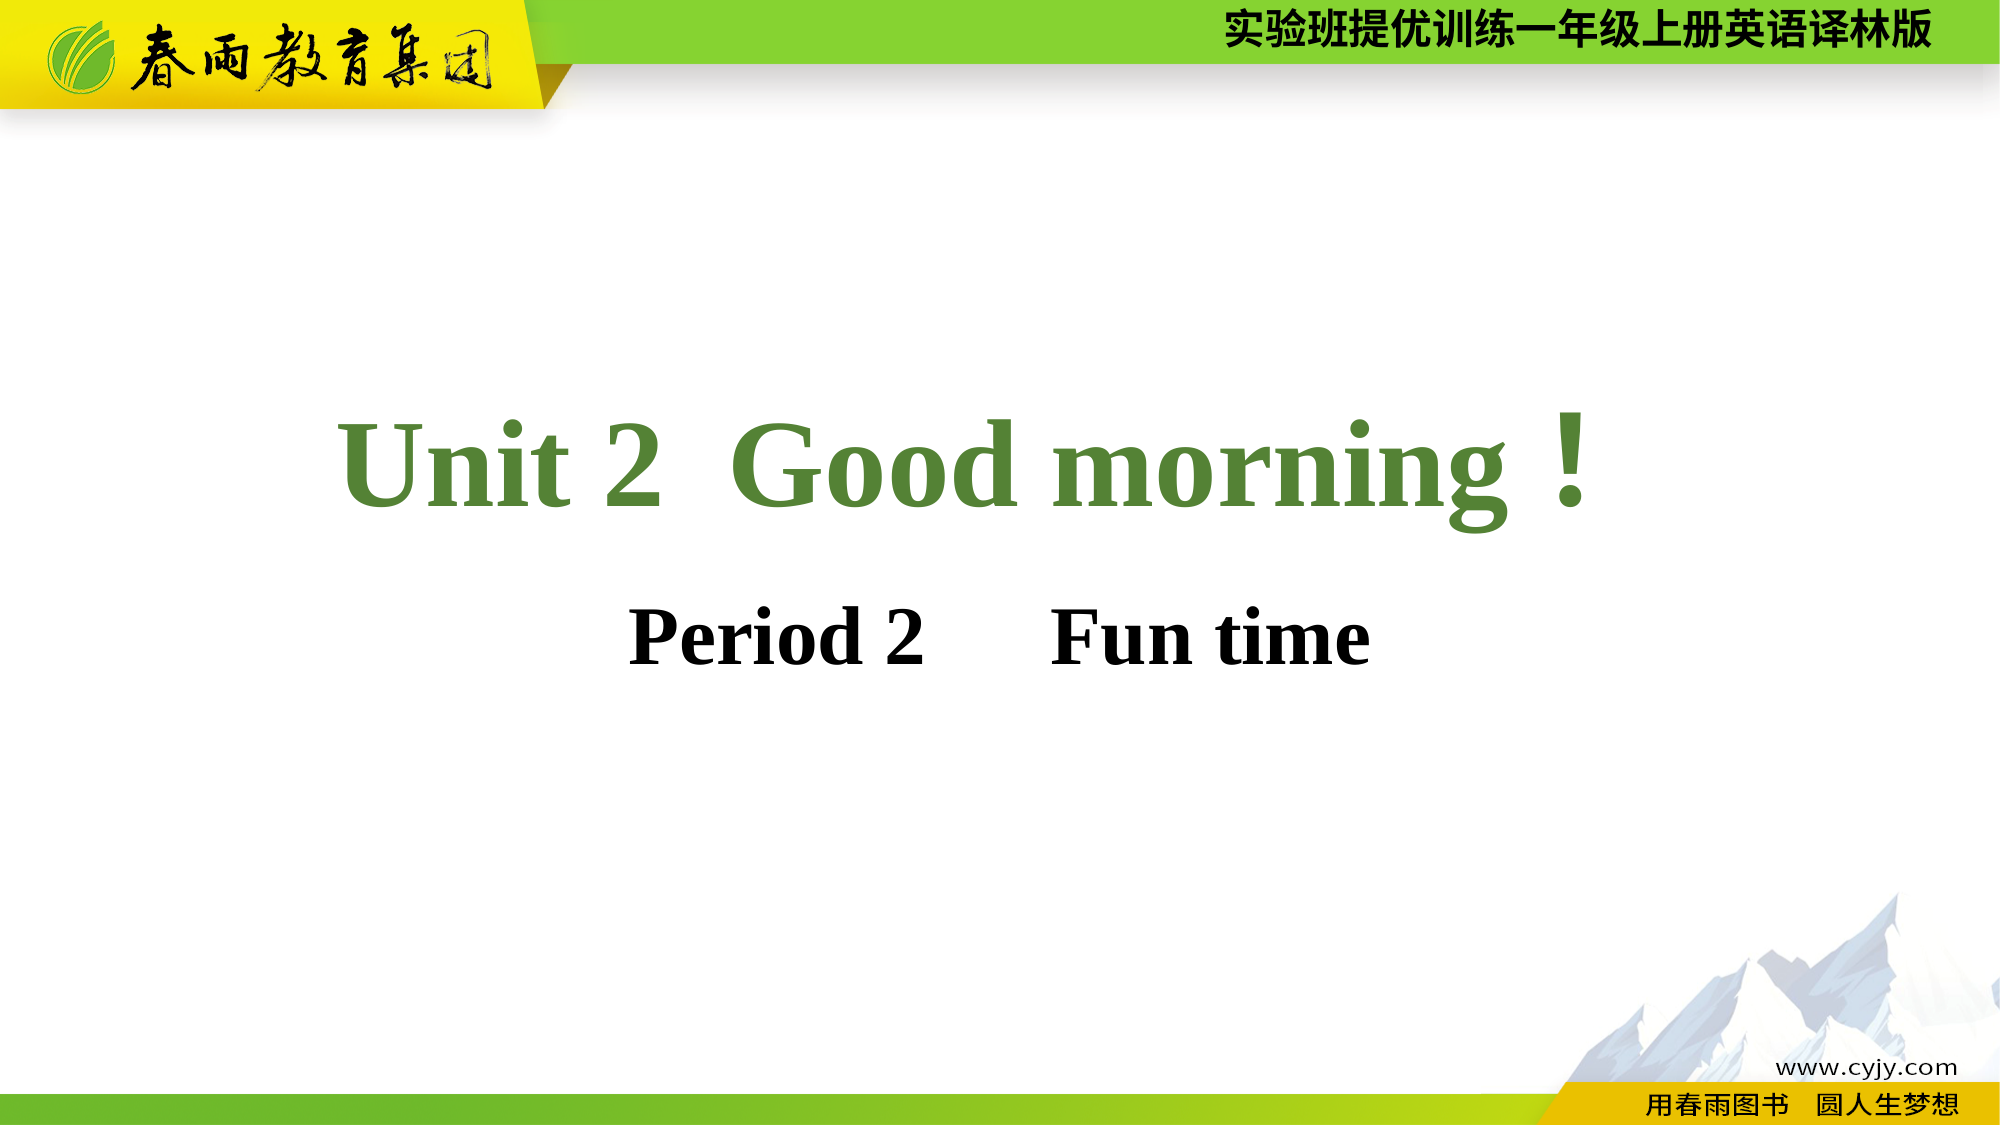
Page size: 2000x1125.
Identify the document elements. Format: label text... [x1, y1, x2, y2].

picture [0, 0, 2000, 298]
picture [0, 689, 2000, 1125]
text_box Unit 2 Good morning！ Period 2 Fun time [0, 298, 2000, 689]
